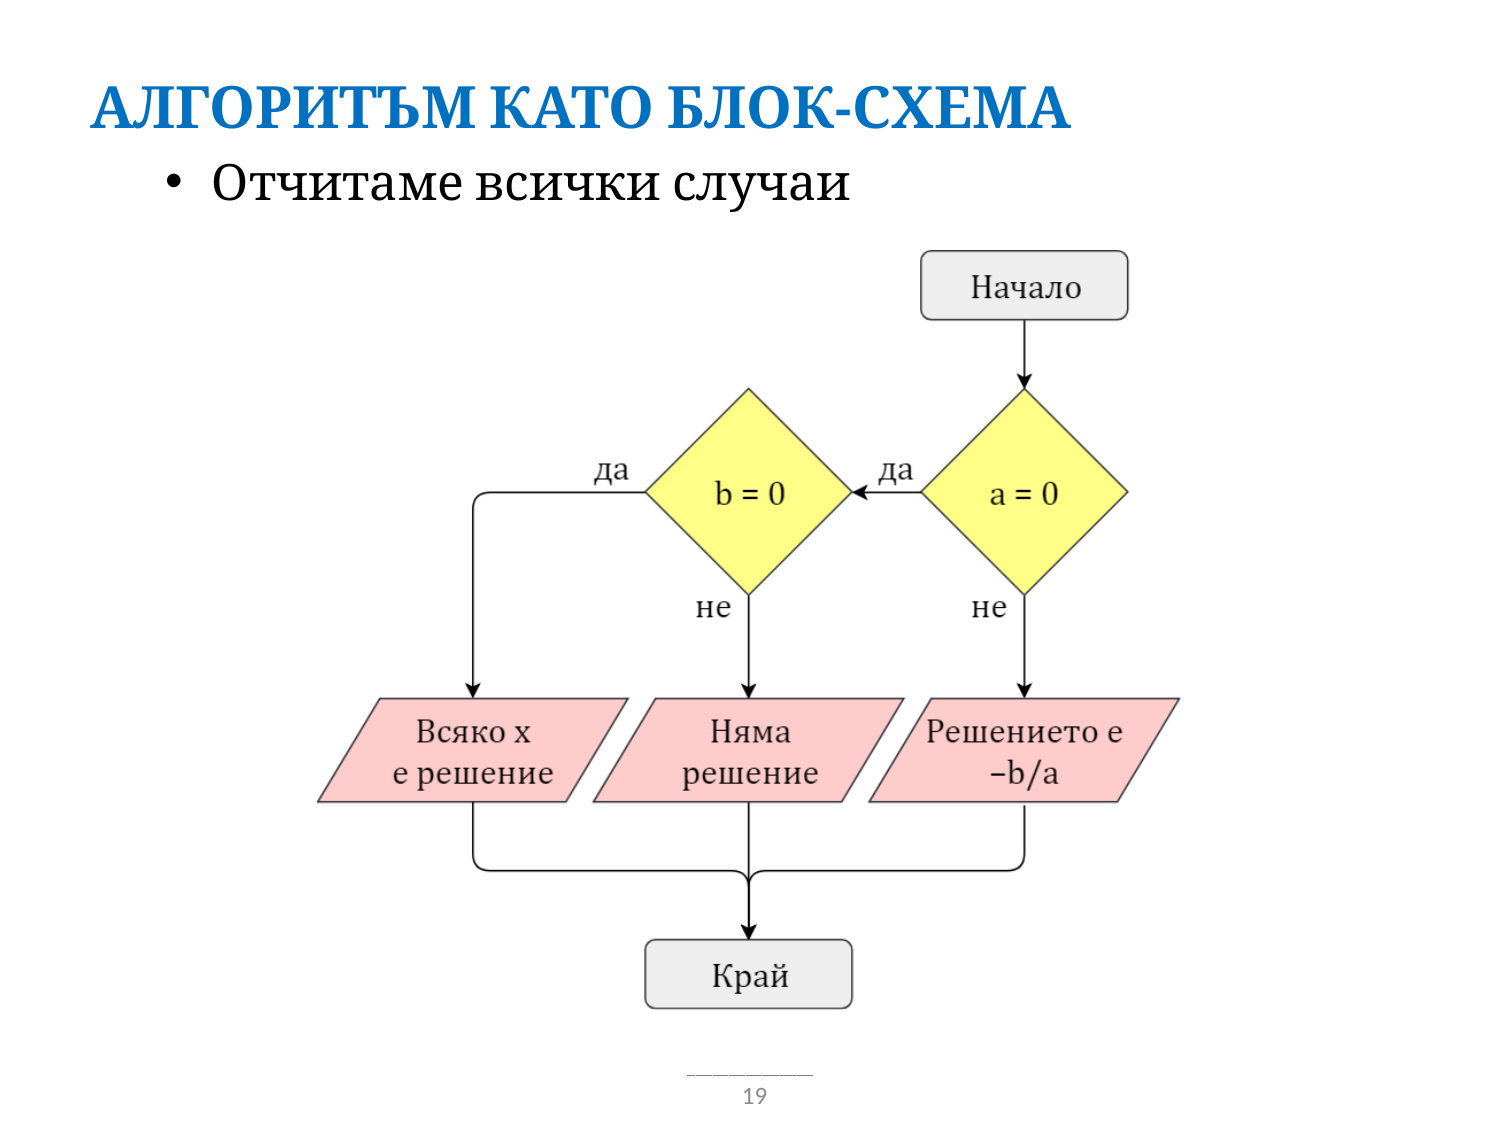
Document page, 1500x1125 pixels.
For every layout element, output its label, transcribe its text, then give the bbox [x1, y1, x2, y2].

list Алгоритъм като блок-схема Отчитаме всички случаи [75, 62, 1450, 1063]
slide_number 19 [579, 1065, 930, 1125]
picture [317, 249, 1181, 1010]
